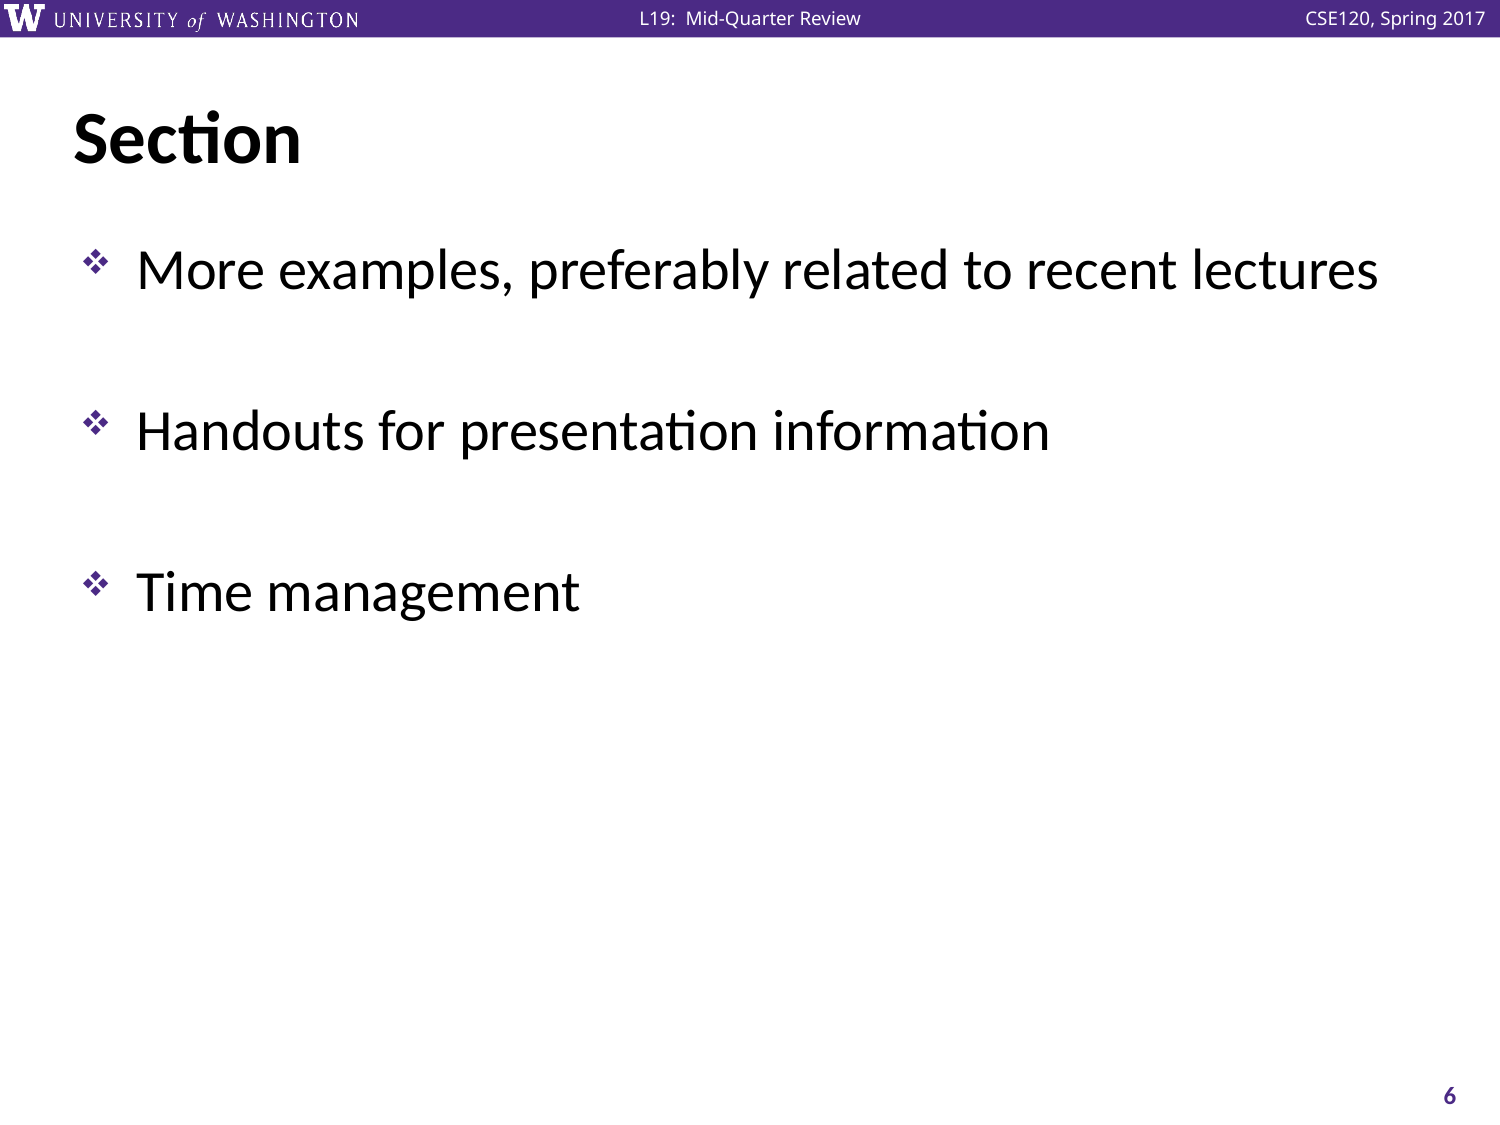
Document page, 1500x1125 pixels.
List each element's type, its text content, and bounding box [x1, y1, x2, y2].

title Section [58, 71, 1438, 197]
list More examples, preferably related to recent lectures Handouts for presentation information Time management [64, 223, 1438, 1040]
slide_number 6 [1400, 1065, 1500, 1125]
picture [4, 4, 358, 32]
